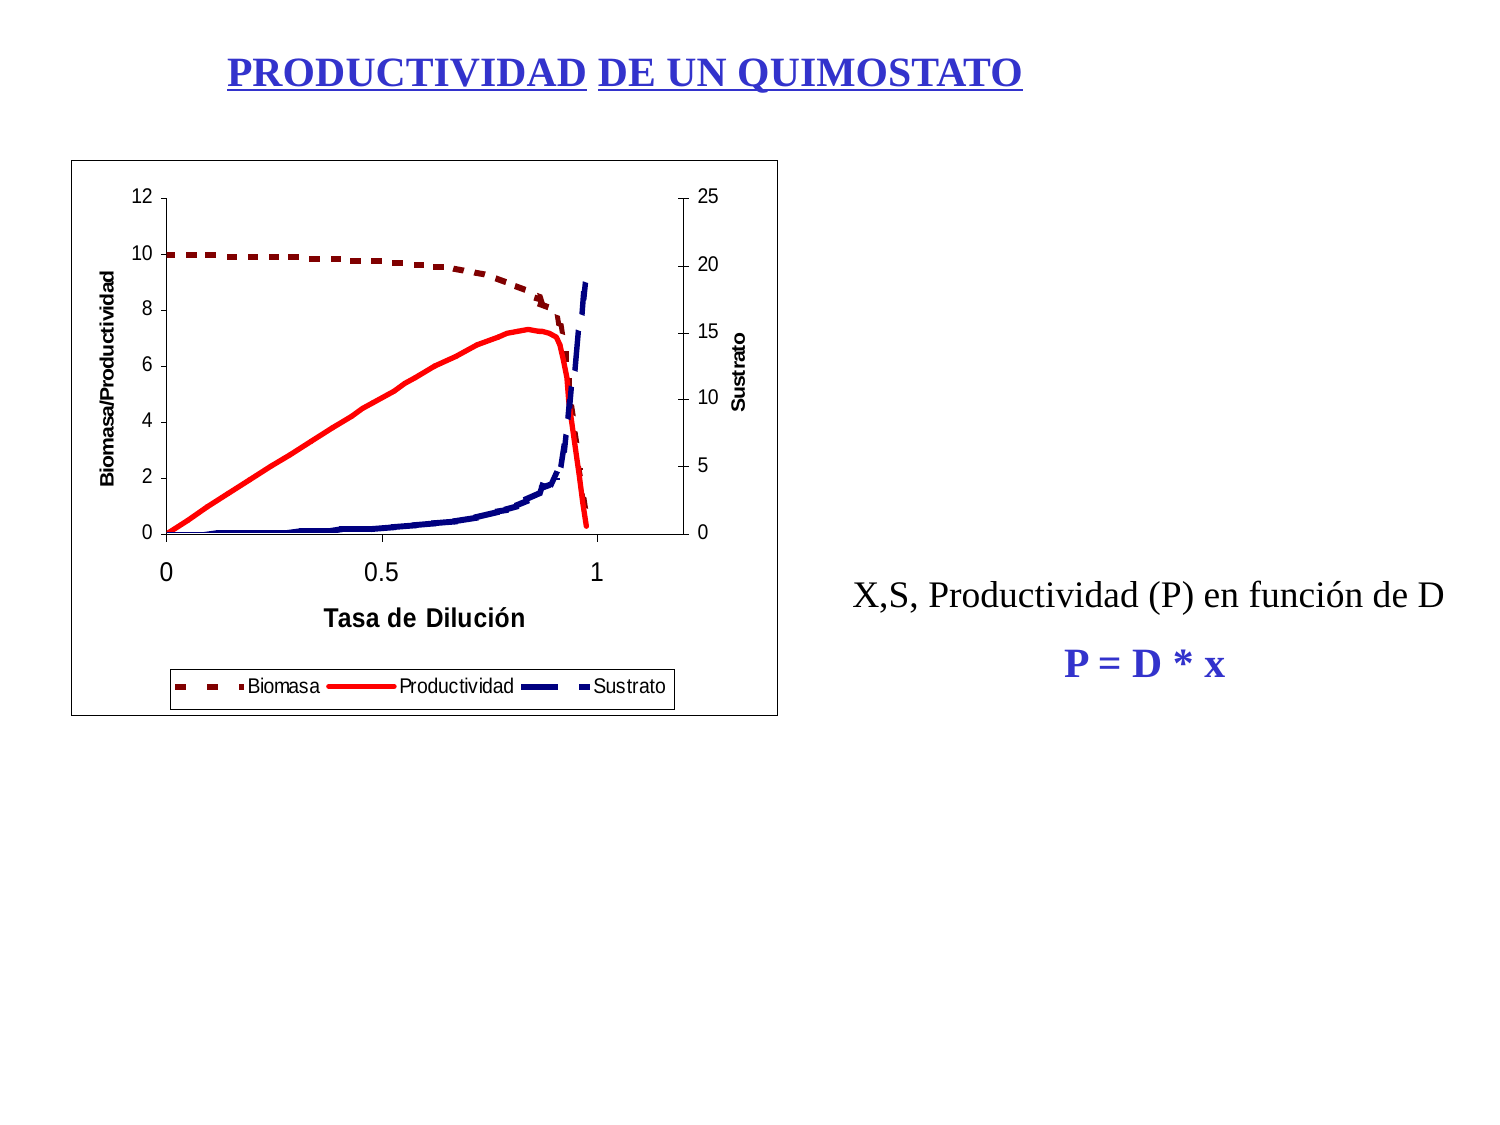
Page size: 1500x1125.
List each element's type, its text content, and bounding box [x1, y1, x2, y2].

text_box PRODUCTIVIDAD DE UN QUIMOSTATO [212, 37, 1325, 103]
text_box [62, 149, 788, 726]
text_box X,S, Productividad (P) en función de D P = D * x [837, 562, 1463, 694]
